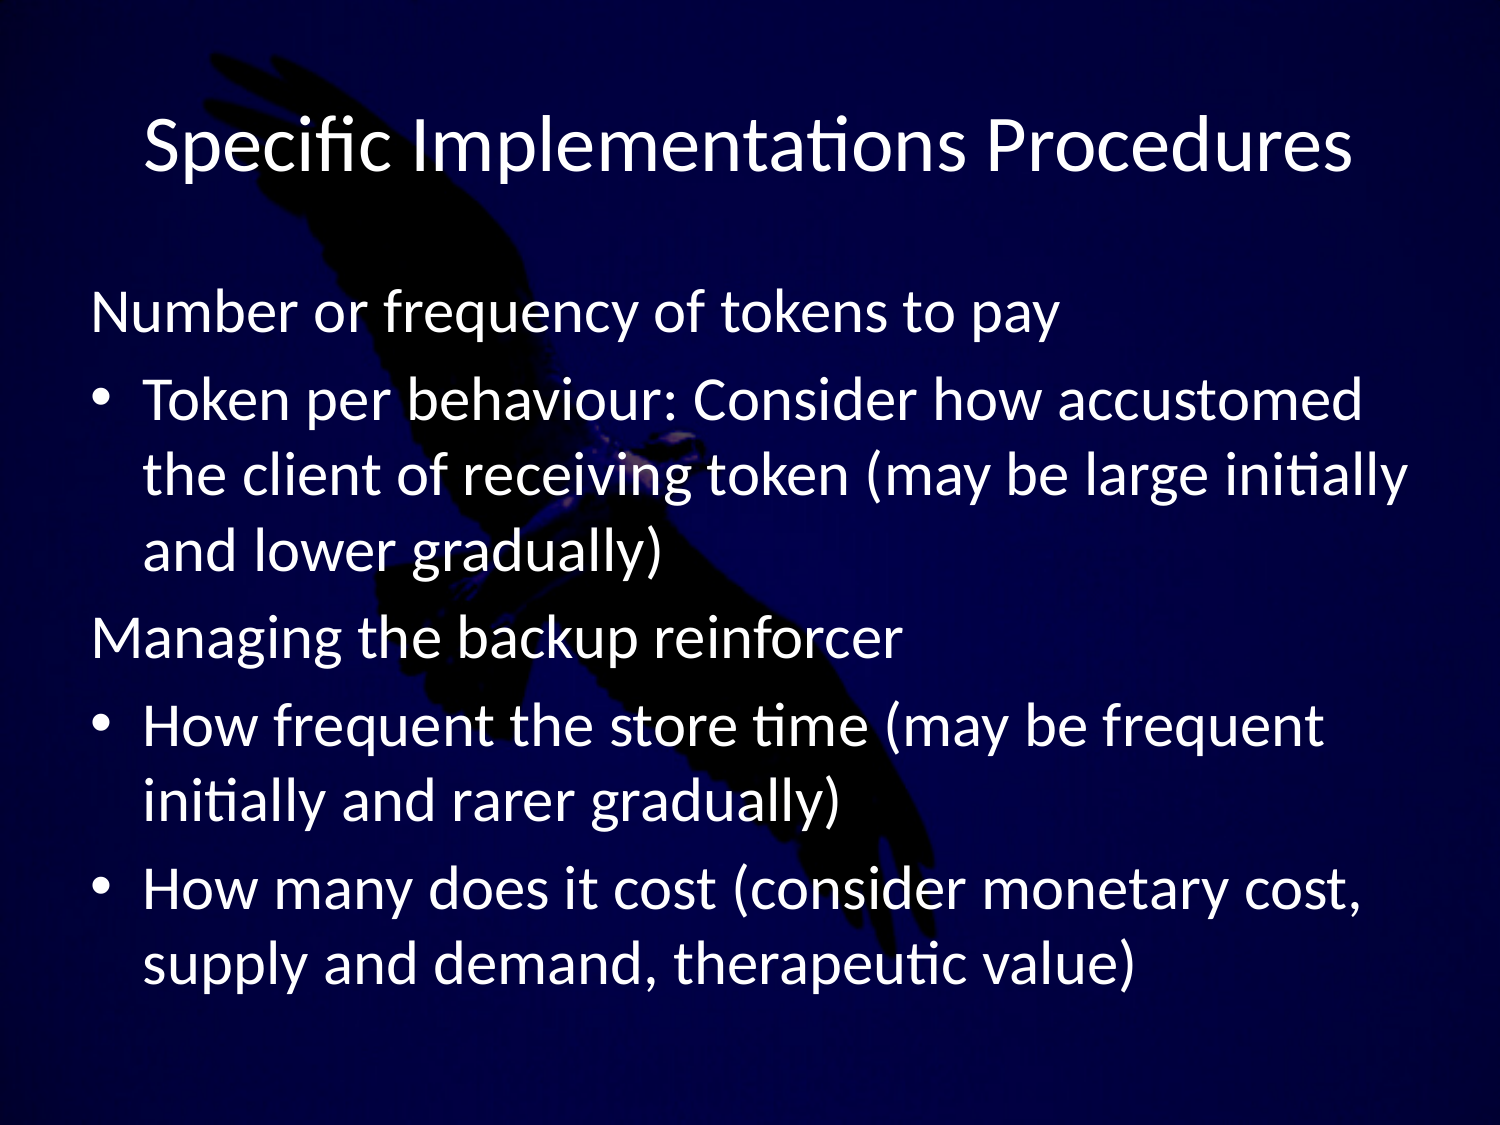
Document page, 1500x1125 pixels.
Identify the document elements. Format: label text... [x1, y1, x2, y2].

title Specific Implementations Procedures [75, 45, 1425, 233]
list Number or frequency of tokens to pay Token per behaviour: Consider how accustomed the client of receiving token (may be large initially and lower gradually) Managing the backup reinforcer How frequent the store time (may be frequent initially and rarer gradually) How many does it cost (consider monetary cost, supply and demand, therapeutic value) [75, 262, 1425, 1005]
picture [0, 0, 1500, 1125]
